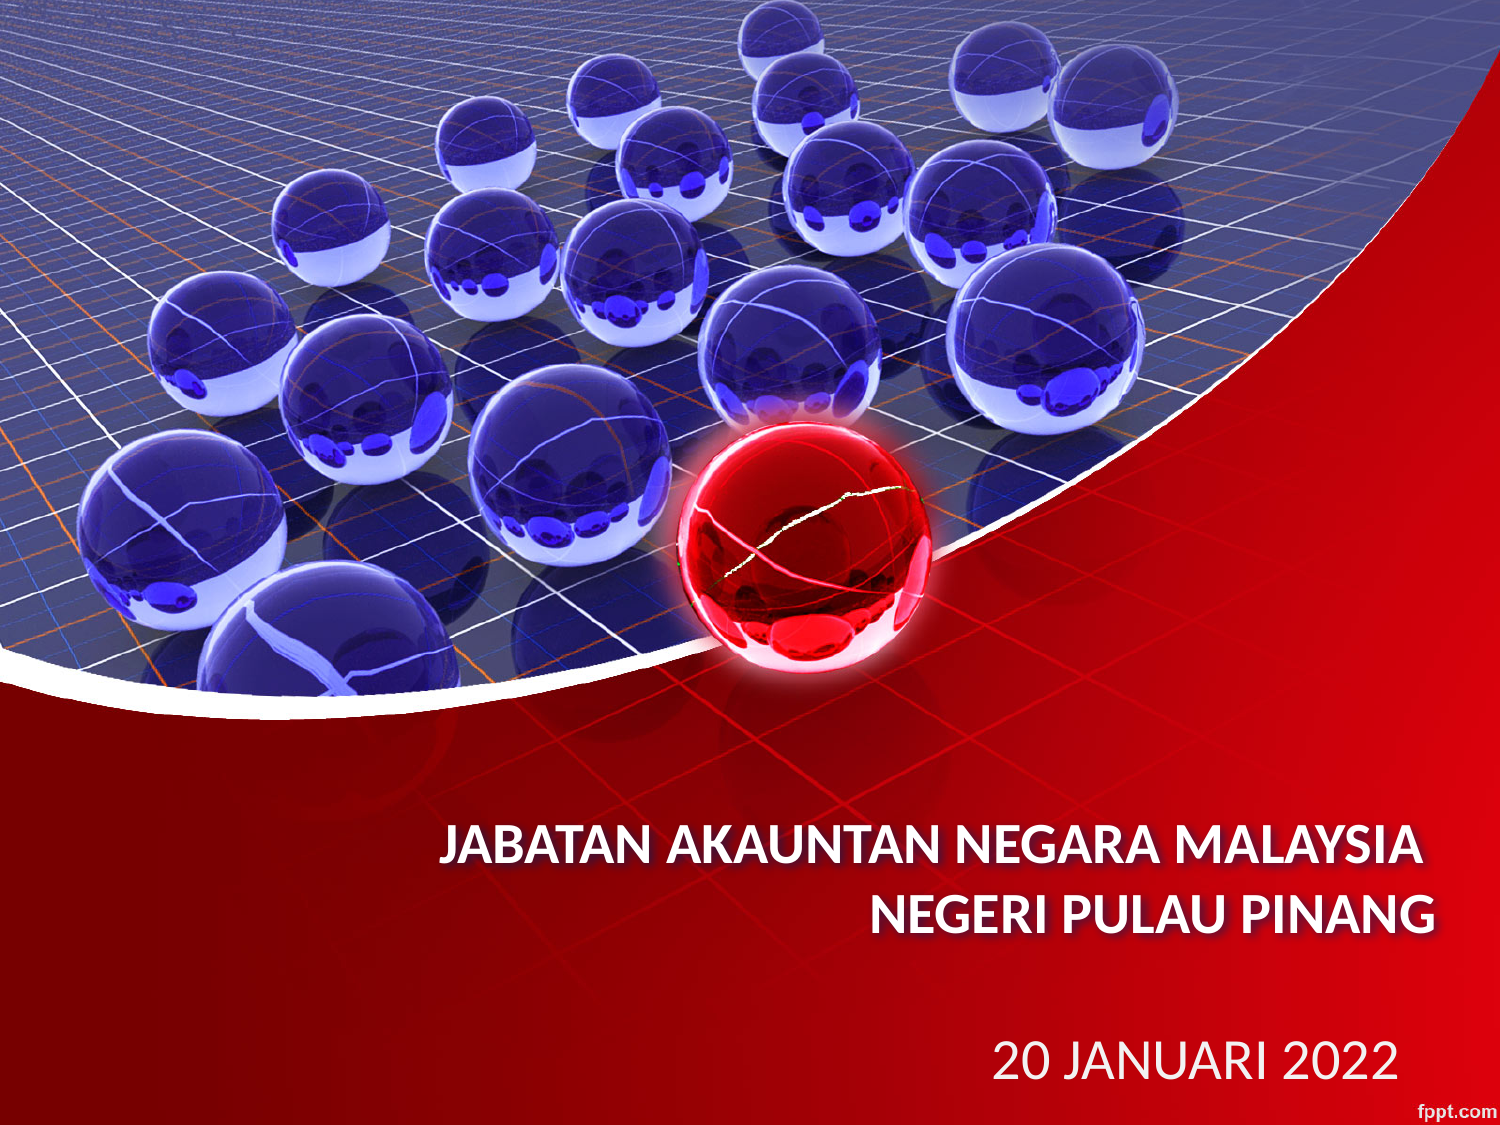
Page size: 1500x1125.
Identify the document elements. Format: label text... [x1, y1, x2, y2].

title JABATAN AKAUNTAN NEGARA MALAYSIA NEGERI PULAU PINANG [98, 813, 1452, 939]
picture [0, 0, 1500, 1125]
subtitle 20 JANUARI 2022 [62, 1013, 1416, 1114]
